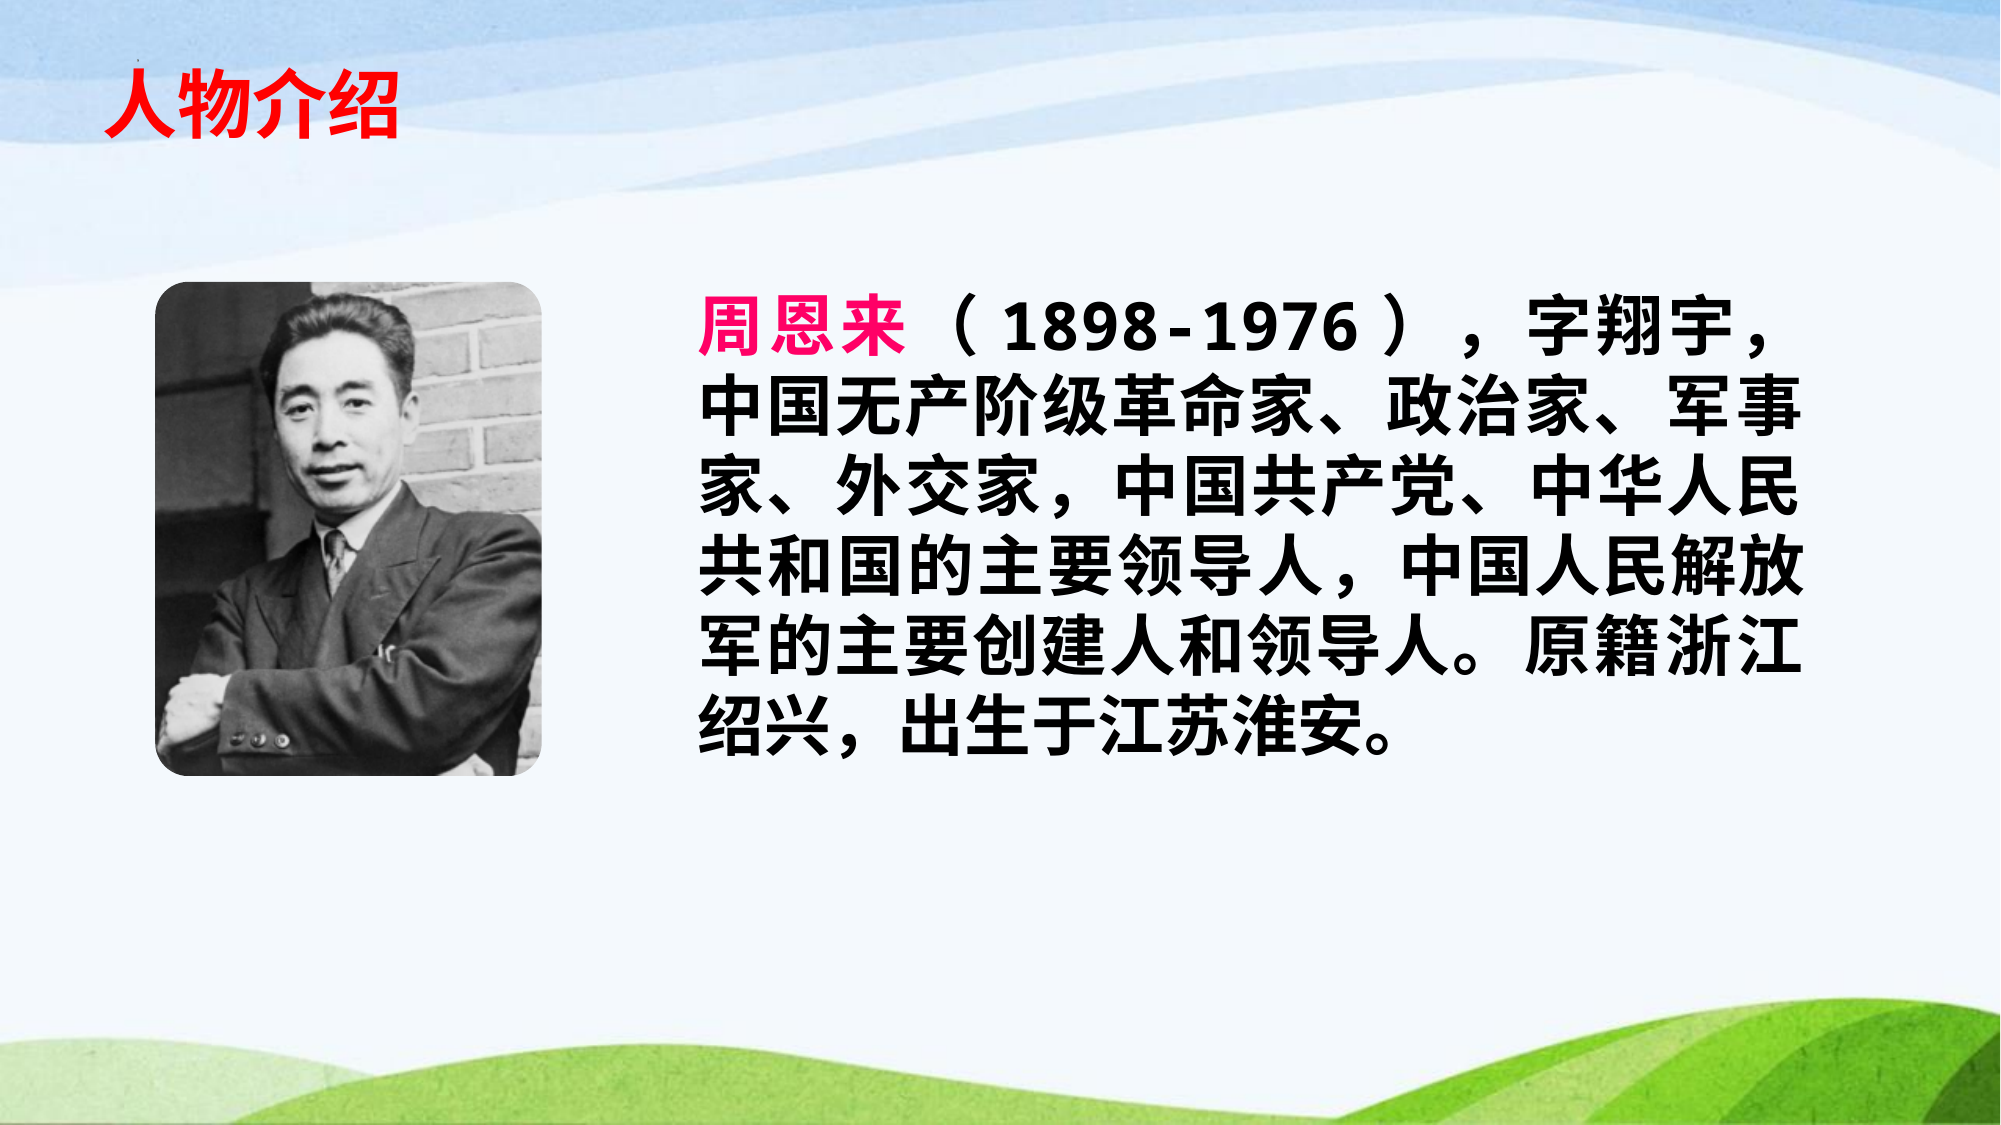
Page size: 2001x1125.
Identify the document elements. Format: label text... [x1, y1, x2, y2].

text_box 周恩来（1898-1976），字翔宇，中国无产阶级革命家、政治家、军事家、外交家，中国共产党、中华人民共和国的主要领导人，中国人民解放军的主要创建人和领导人。原籍浙江绍兴，出生于江苏淮安。 [682, 276, 1818, 771]
text_box 人物介绍 [87, 50, 509, 155]
picture [0, 0, 2001, 1125]
